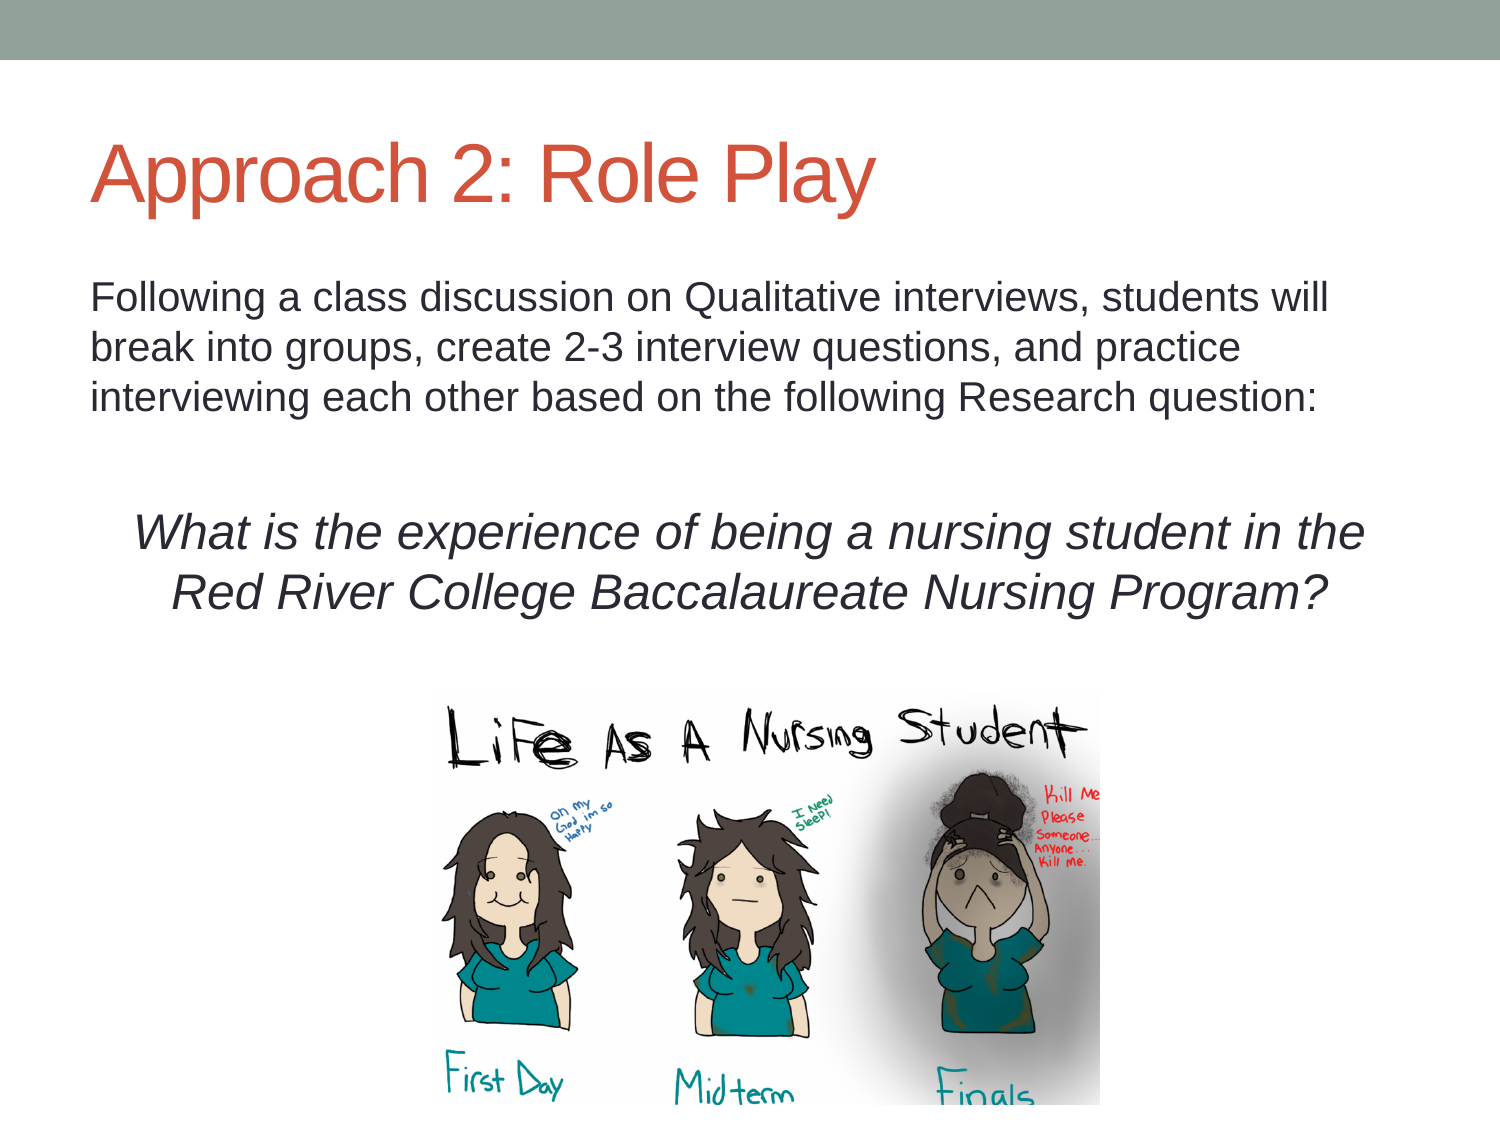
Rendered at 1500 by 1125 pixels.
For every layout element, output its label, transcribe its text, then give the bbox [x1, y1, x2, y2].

list Following a class discussion on Qualitative interviews, students will break into groups, create 2-3 interview questions, and practice interviewing each other based on the following Research question: What is the experience of being a nursing student in the Red River College Baccalaureate Nursing Program? [75, 262, 1425, 1063]
title Approach 2: Role Play [75, 87, 1425, 250]
picture [437, 690, 1101, 1105]
